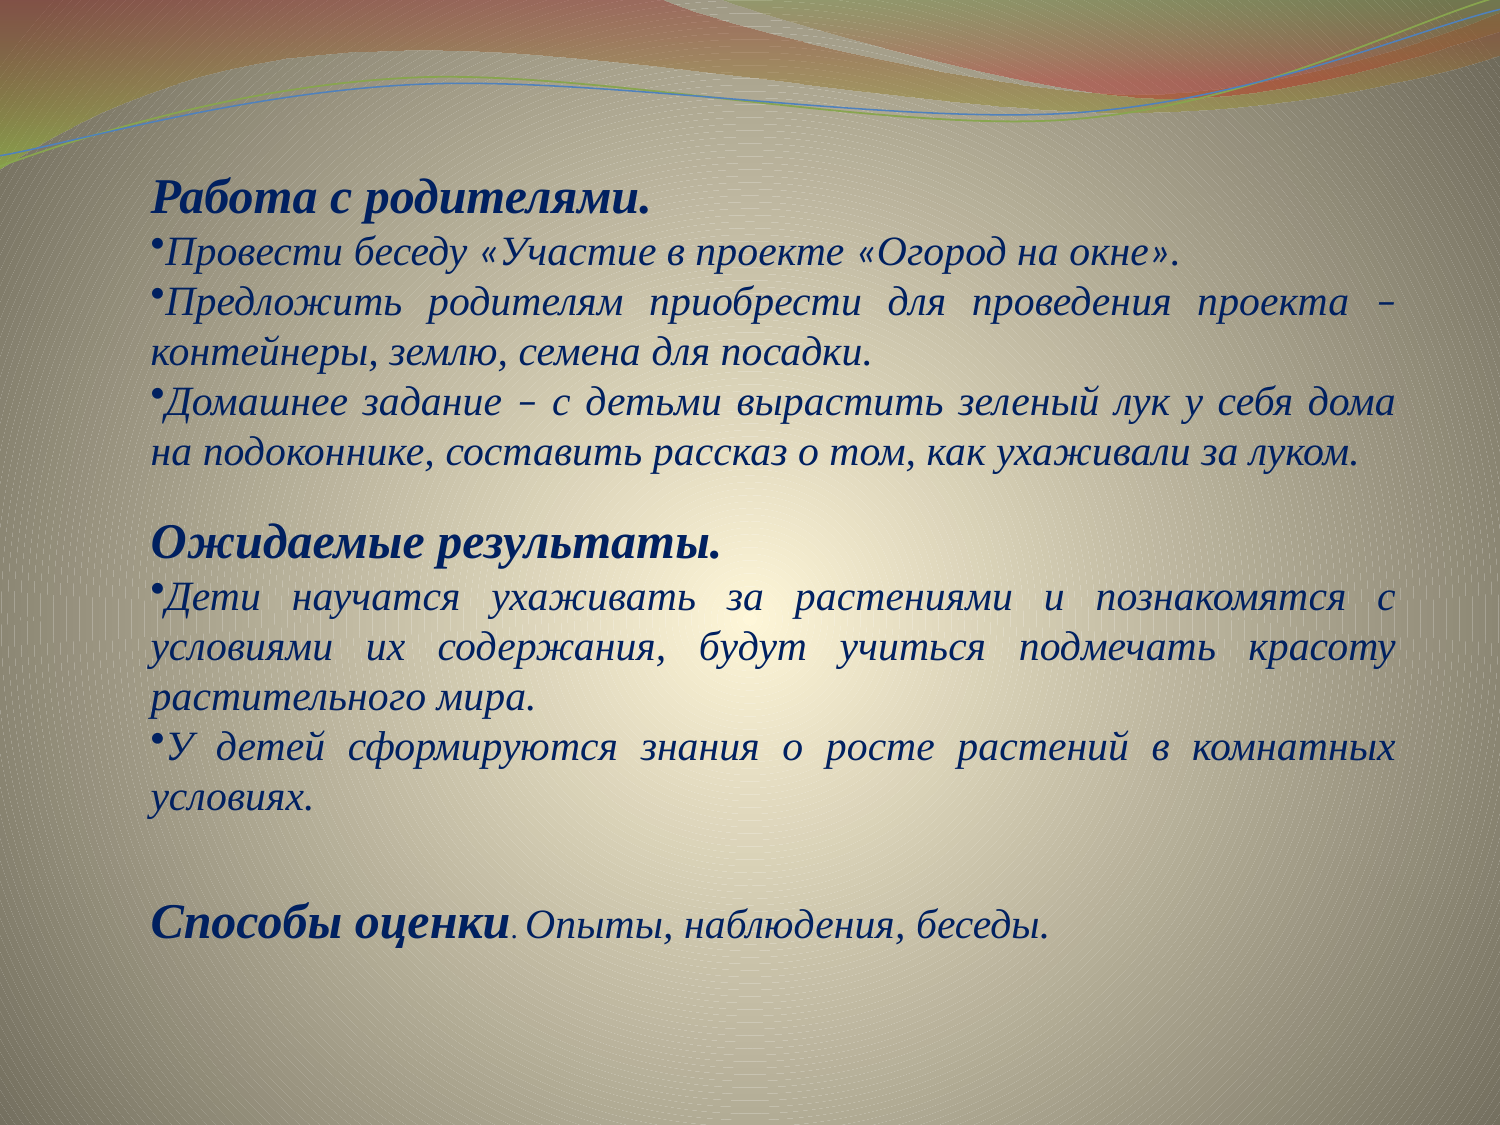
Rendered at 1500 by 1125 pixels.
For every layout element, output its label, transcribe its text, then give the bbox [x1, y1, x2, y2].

text_box Работа с родителями. Провести беседу «Участие в проекте «Огород на окне». Предложить родителям приобрести для проведения проекта – контейнеры, землю, семена для посадки. Домашнее задание – с детьми вырастить зеленый лук у себя дома на подоконнике, составить рассказ о том, как ухаживали за луком. Ожидаемые результаты. Дети научатся ухаживать за растениями и познакомятся с условиями их содержания, будут учиться подмечать красоту растительного мира. У детей сформируются знания о росте растений в комнатных условиях. Способы оценки. Опыты, наблюдения, беседы. [135, 156, 1412, 957]
